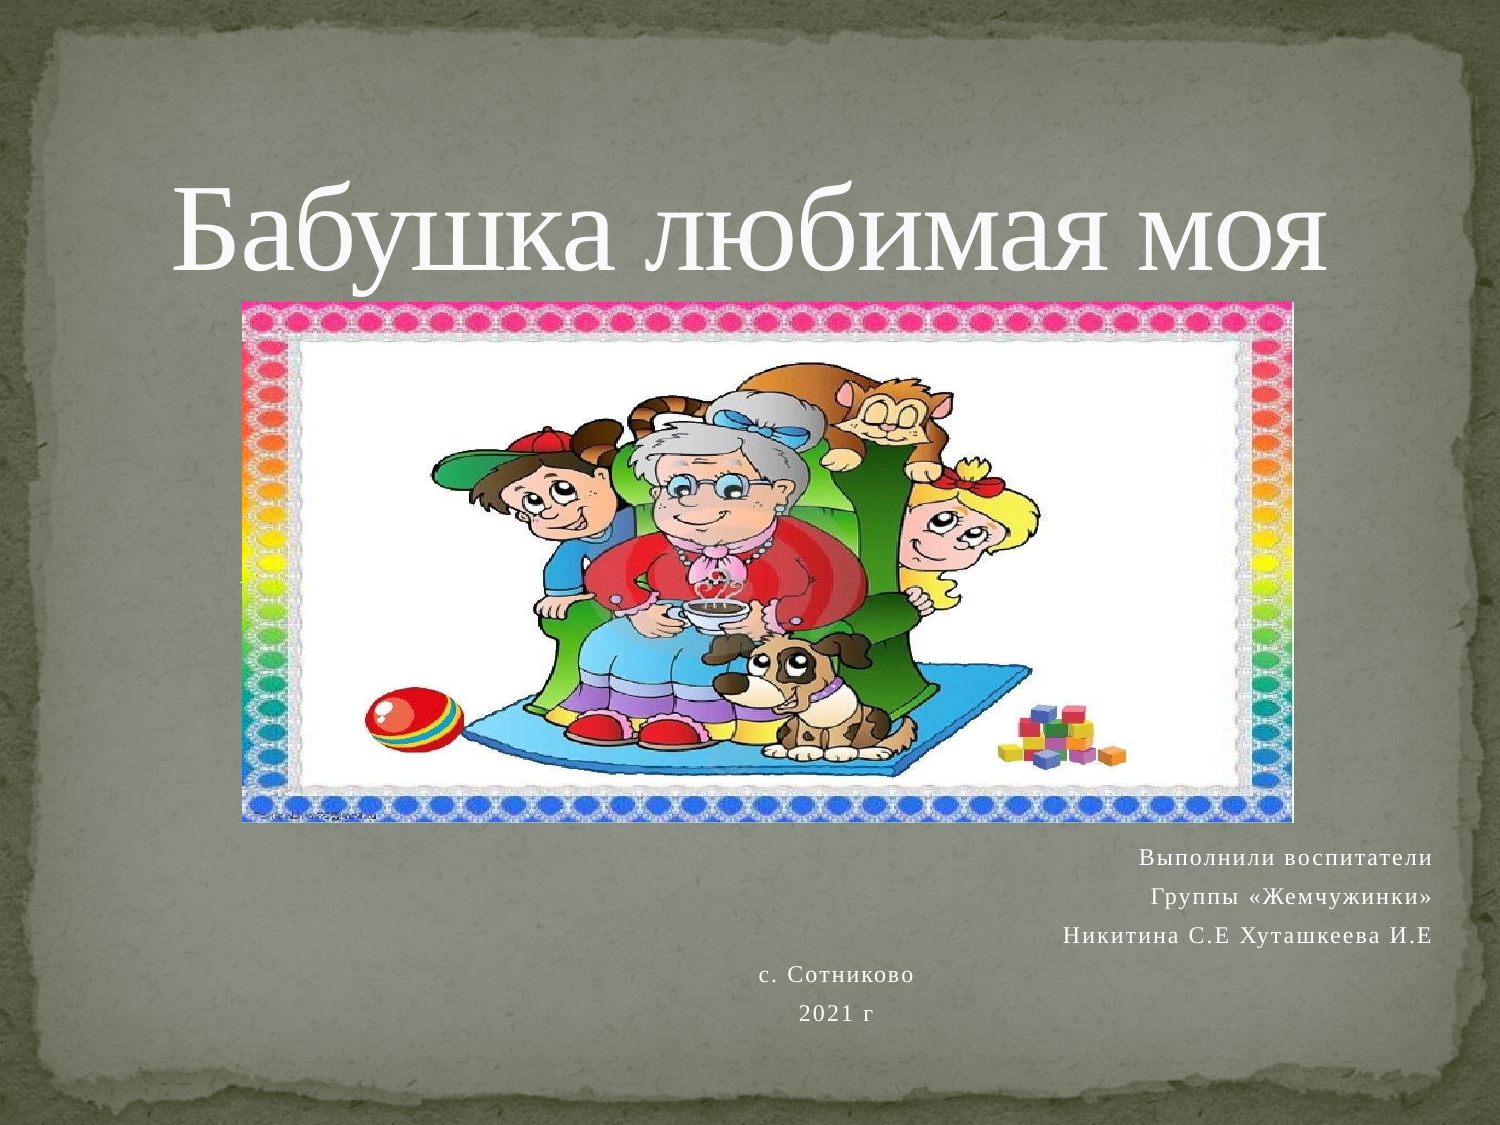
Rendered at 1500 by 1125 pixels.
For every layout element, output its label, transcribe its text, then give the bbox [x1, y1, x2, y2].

picture [241, 302, 1295, 824]
title Бабушка любимая моя [112, 89, 1388, 303]
subtitle Выполнили воспитатели Группы «Жемчужинки» Никитина С.Е Хуташкеева И.Е с. Сотниково 2021 г [225, 834, 1447, 1035]
